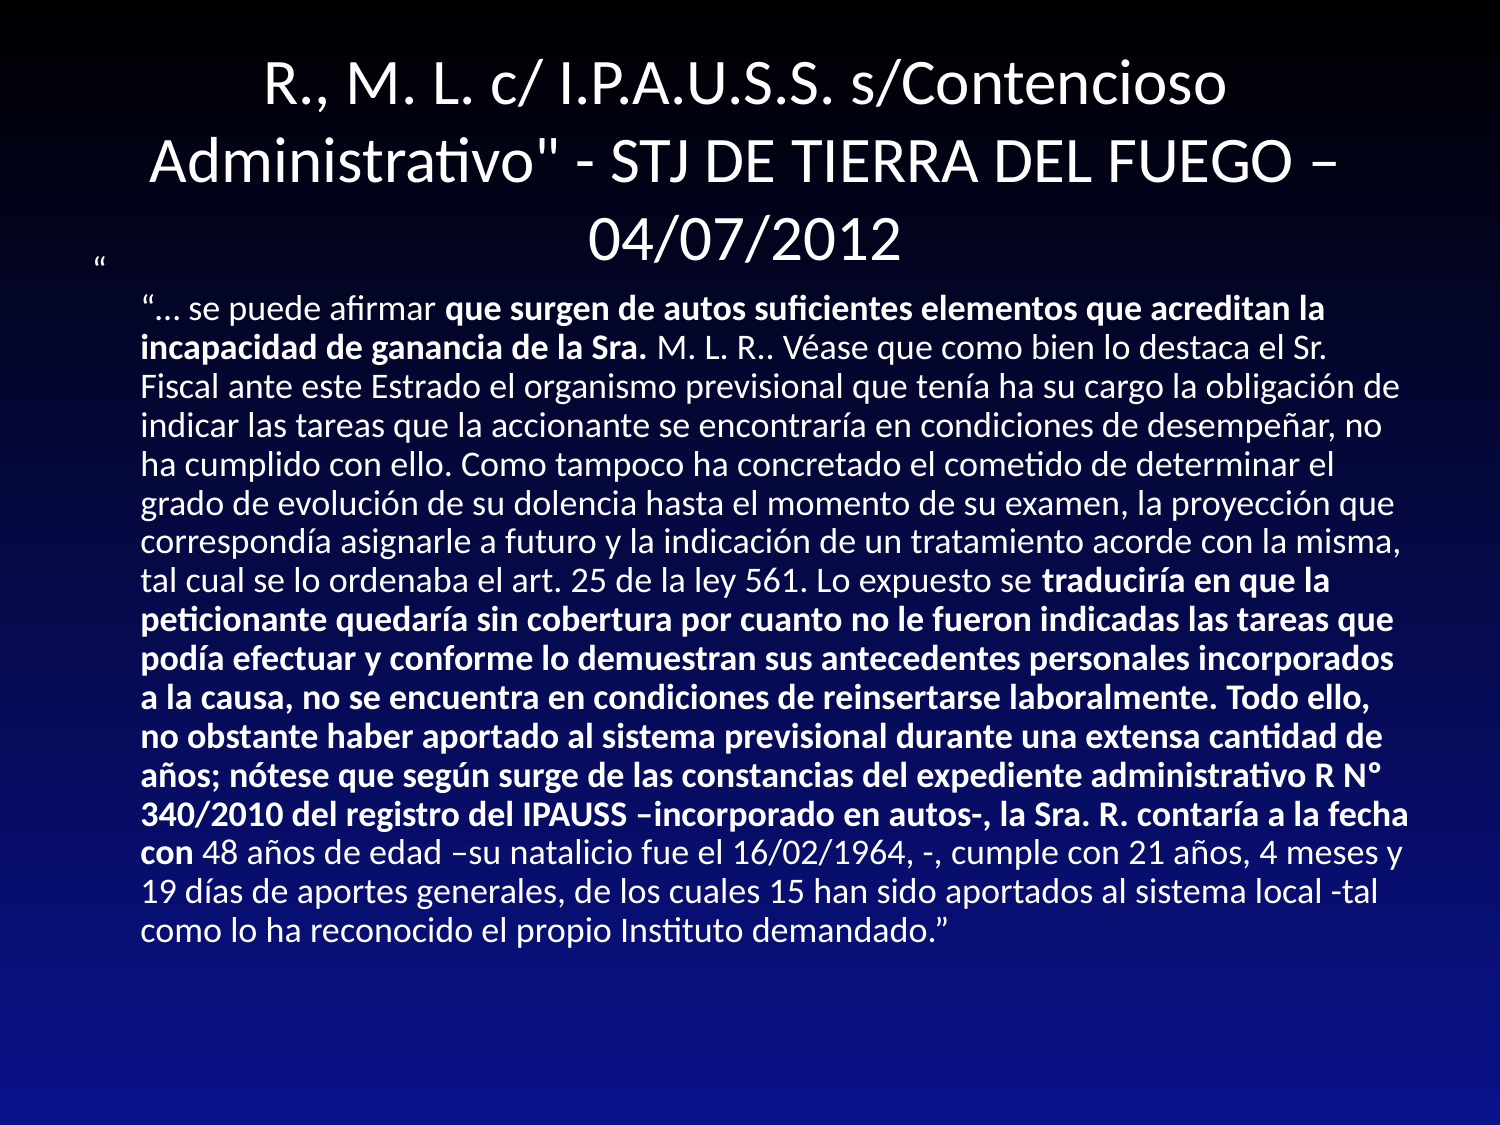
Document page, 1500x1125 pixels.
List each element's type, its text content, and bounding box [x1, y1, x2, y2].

list “ “… se puede afirmar que surgen de autos suficientes elementos que acreditan la incapacidad de ganancia de la Sra. M. L. R.. Véase que como bien lo destaca el Sr. Fiscal ante este Estrado el organismo previsional que tenía ha su cargo la obligación de indicar las tareas que la accionante se encontraría en condiciones de desempeñar, no ha cumplido con ello. Como tampoco ha concretado el cometido de determinar el grado de evolución de su dolencia hasta el momento de su examen, la proyección que correspondía asignarle a futuro y la indicación de un tratamiento acorde con la misma, tal cual se lo ordenaba el art. 25 de la ley 561. Lo expuesto se traduciría en que la peticionante quedaría sin cobertura por cuanto no le fueron indicadas las tareas que podía efectuar y conforme lo demuestran sus antecedentes personales incorporados a la causa, no se encuentra en condiciones de reinsertarse laboralmente. Todo ello, no obstante haber aportado al sistema previsional durante una extensa cantidad de años; nótese que según surge de las constancias del expediente administrativo R Nº 340/2010 del registro del IPAUSS –incorporado en autos-, la Sra. R. contaría a la fecha con 48 años de edad –su natalicio fue el 16/02/1964, -, cumple con 21 años, 4 meses y 19 días de aportes generales, de los cuales 15 han sido aportados al sistema local -tal como lo ha reconocido el propio Instituto demandado.” [76, 243, 1428, 999]
title R., M. L. c/ I.P.A.U.S.S. s/Contencioso Administrativo" - STJ DE TIERRA DEL FUEGO – 04/07/2012 [64, 30, 1428, 360]
